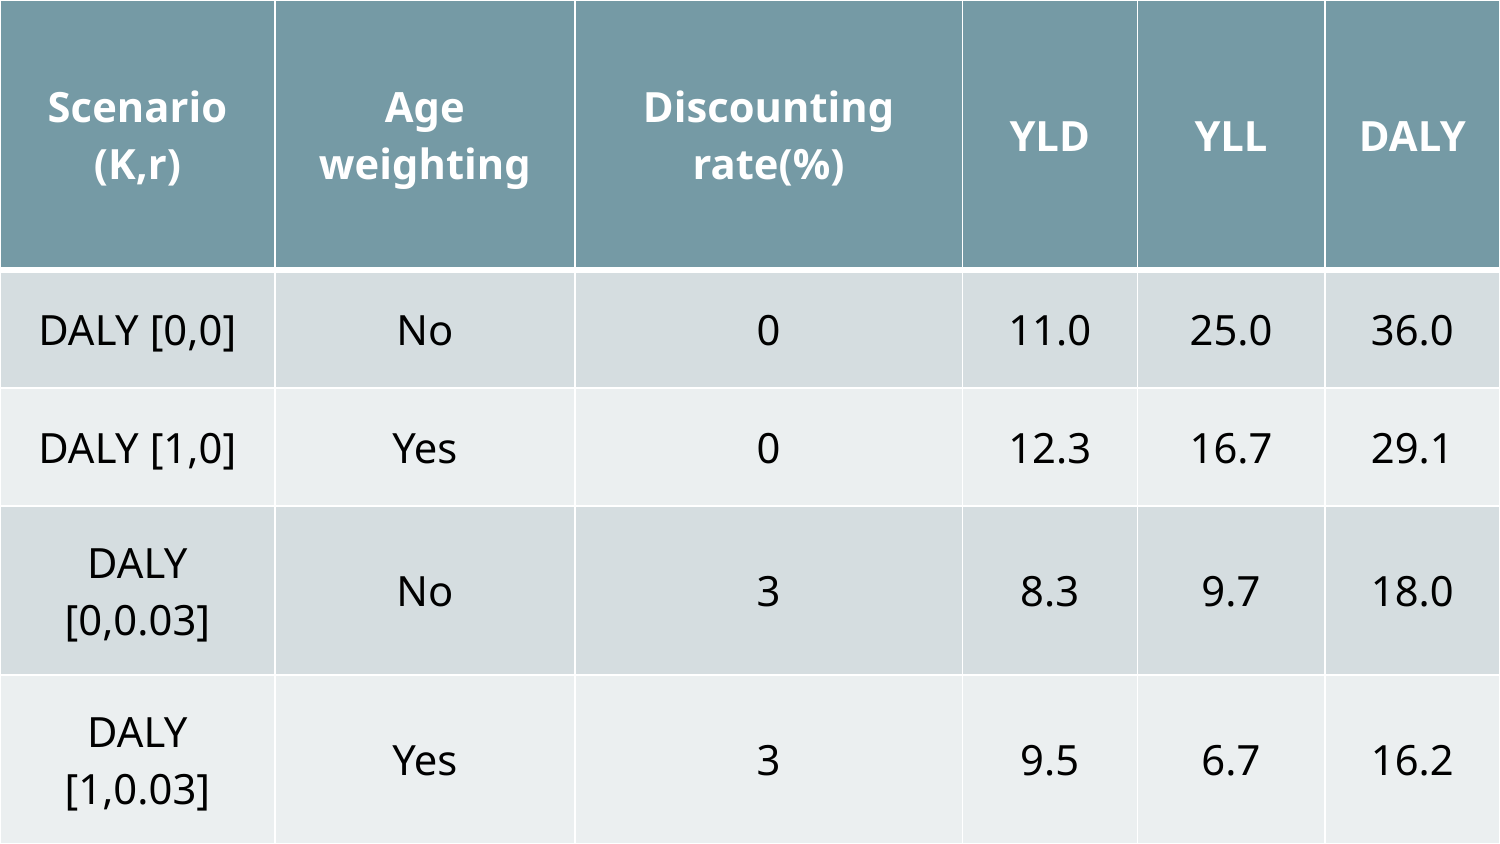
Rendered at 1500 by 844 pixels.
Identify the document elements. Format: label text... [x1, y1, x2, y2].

table_cell 9.7 [1138, 507, 1324, 674]
table_header Scenario (K,r) [1, 1, 274, 267]
table_cell 16.7 [1138, 389, 1324, 505]
table_cell 6.7 [1138, 676, 1324, 843]
table_header YLL [1138, 1, 1324, 267]
table_cell 9.5 [963, 676, 1137, 843]
table_header DALY [1326, 1, 1499, 267]
table_cell DALY [1,0] [1, 389, 274, 505]
table_cell 36.0 [1326, 273, 1499, 387]
table_header Discounting rate(%) [576, 1, 962, 267]
table_cell Yes [276, 676, 574, 843]
table_cell 16.2 [1326, 676, 1499, 843]
table_cell No [276, 273, 574, 387]
table_cell 11.0 [963, 273, 1137, 387]
table_cell 12.3 [963, 389, 1137, 505]
table_header YLD [963, 1, 1137, 267]
table_cell DALY [0,0] [1, 273, 274, 387]
table_cell 0 [576, 389, 962, 505]
table_cell Yes [276, 389, 574, 505]
table_cell DALY [0,0.03] [1, 507, 274, 674]
table_cell 3 [576, 507, 962, 674]
table_cell 0 [576, 273, 962, 387]
table_header Age weighting [276, 1, 574, 267]
table_cell 29.1 [1326, 389, 1499, 505]
table_cell 8.3 [963, 507, 1137, 674]
table_cell DALY [1,0.03] [1, 676, 274, 843]
table_cell 18.0 [1326, 507, 1499, 674]
table_cell 25.0 [1138, 273, 1324, 387]
table_cell No [276, 507, 574, 674]
table_cell 3 [576, 676, 962, 843]
